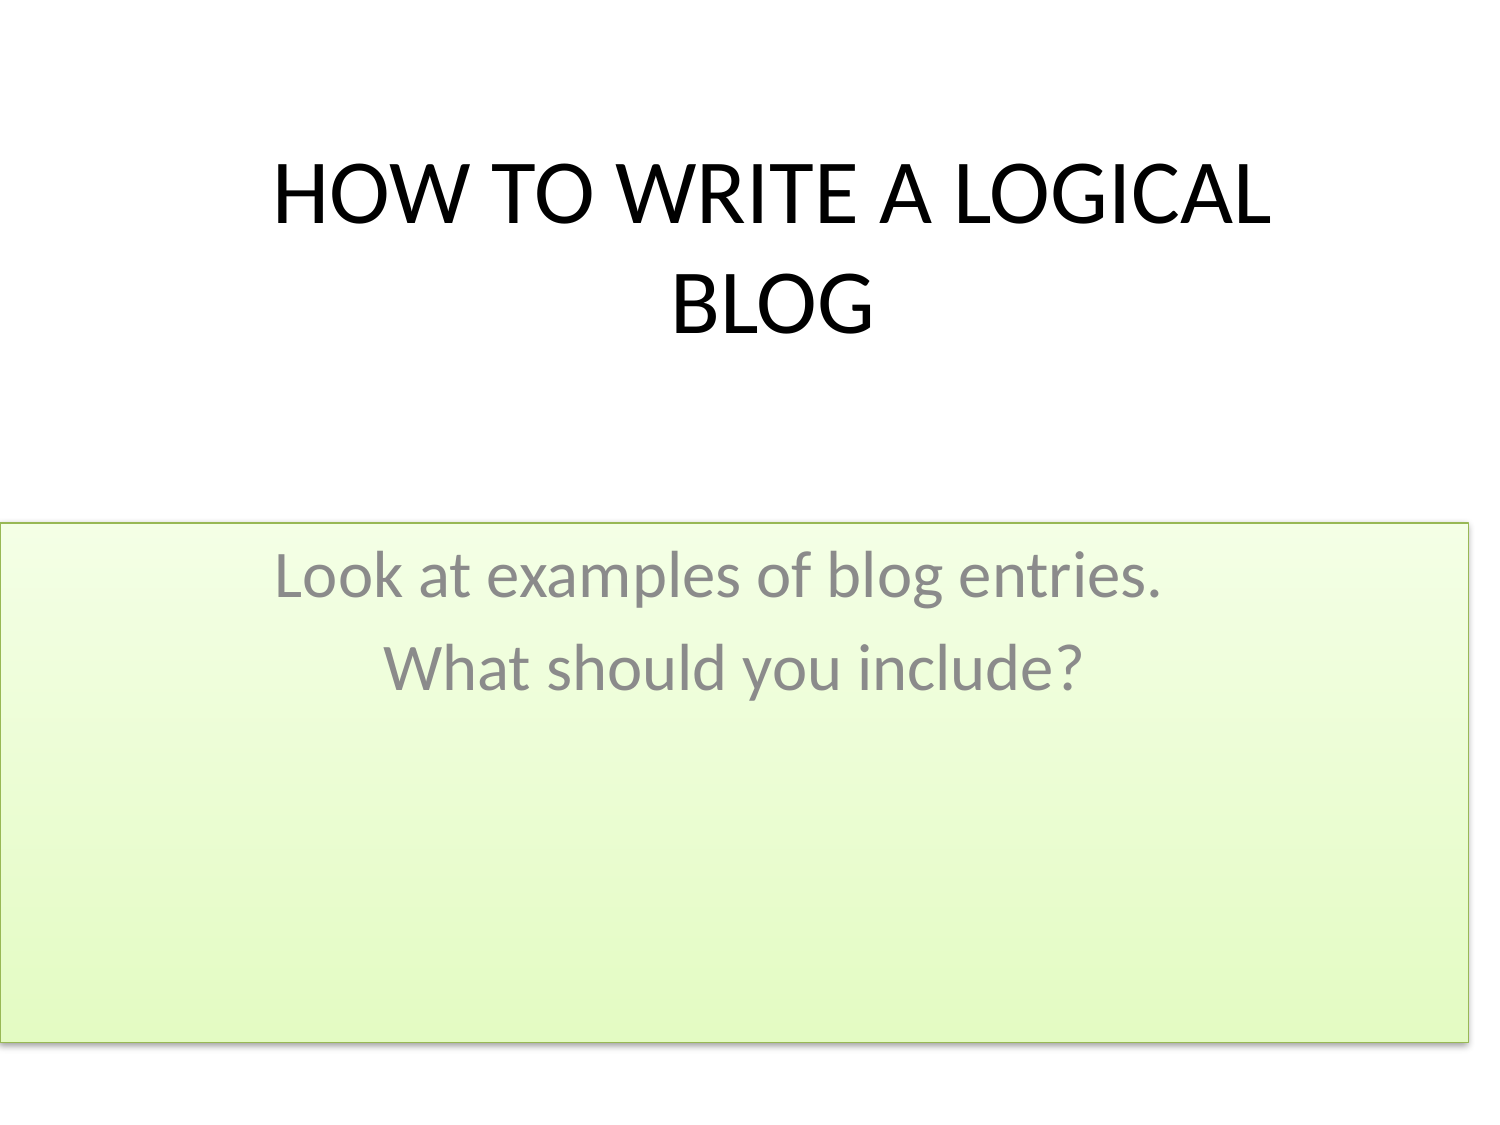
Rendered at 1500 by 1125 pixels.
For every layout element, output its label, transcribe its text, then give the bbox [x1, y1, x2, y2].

subtitle Look at examples of blog entries. What should you include? [0, 522, 1469, 1043]
title HOW TO WRITE A LOGICAL BLOG [158, 41, 1388, 442]
